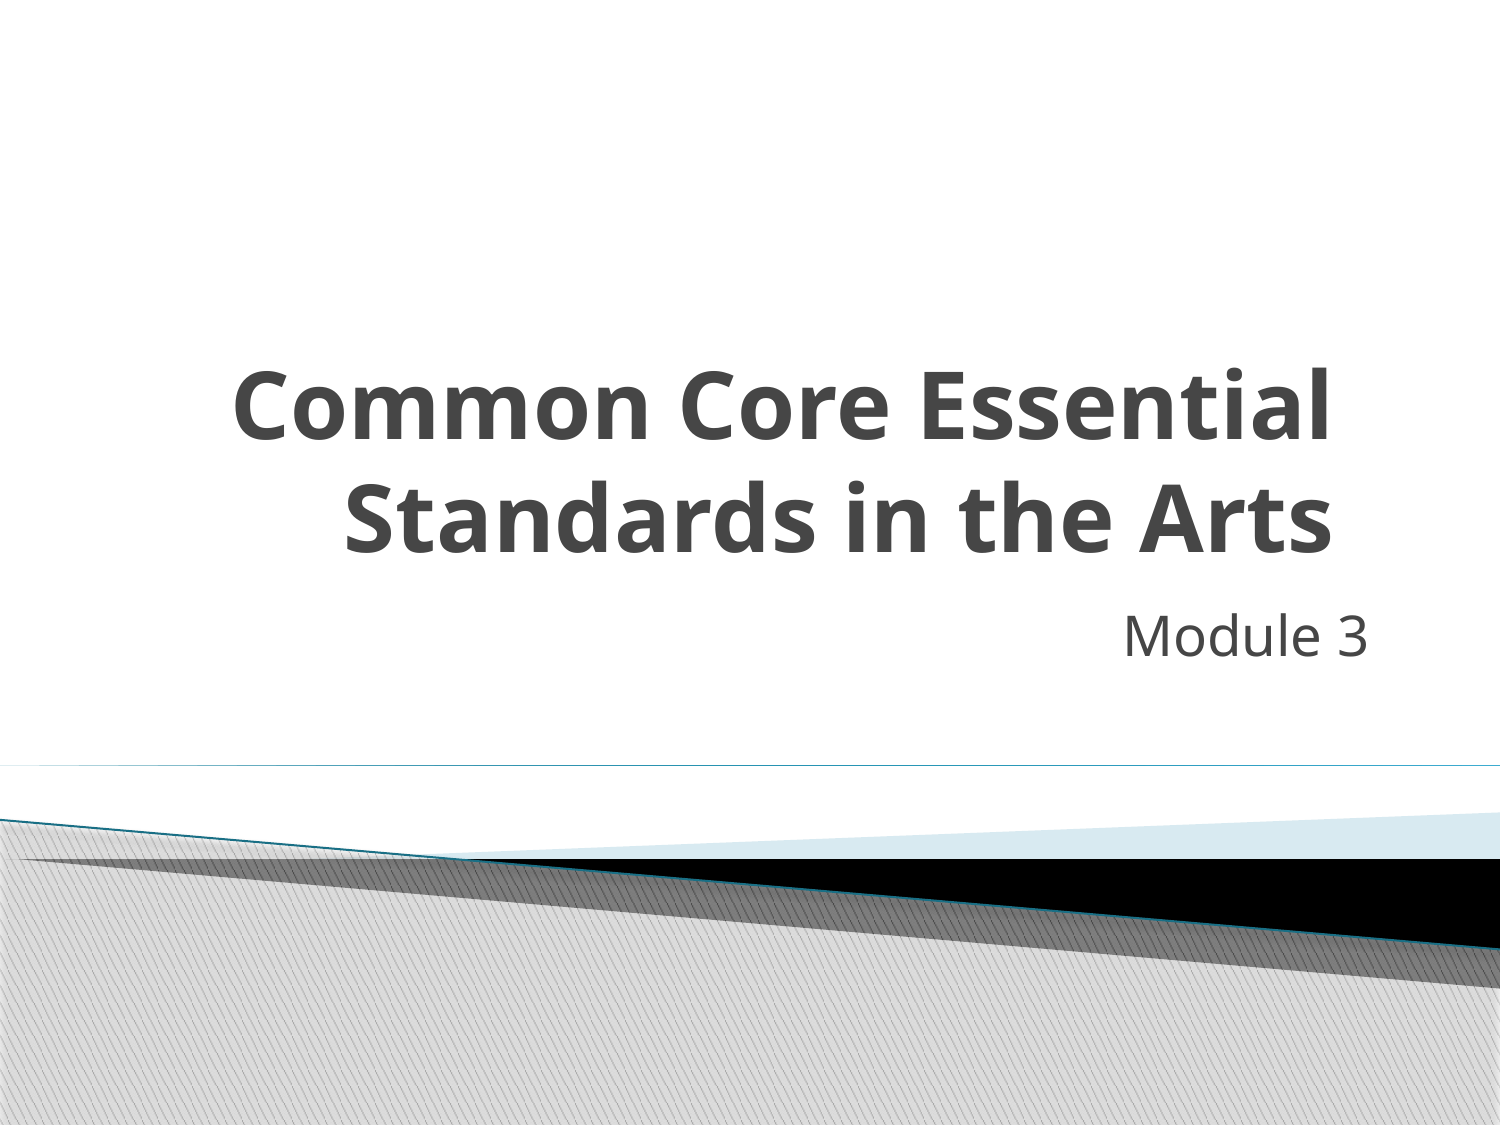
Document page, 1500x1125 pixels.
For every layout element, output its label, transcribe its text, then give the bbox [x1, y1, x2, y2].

subtitle Module 3 [112, 592, 1388, 790]
picture [5, 859, 1500, 989]
title Common Core Essential Standards in the Arts [75, 337, 1350, 579]
